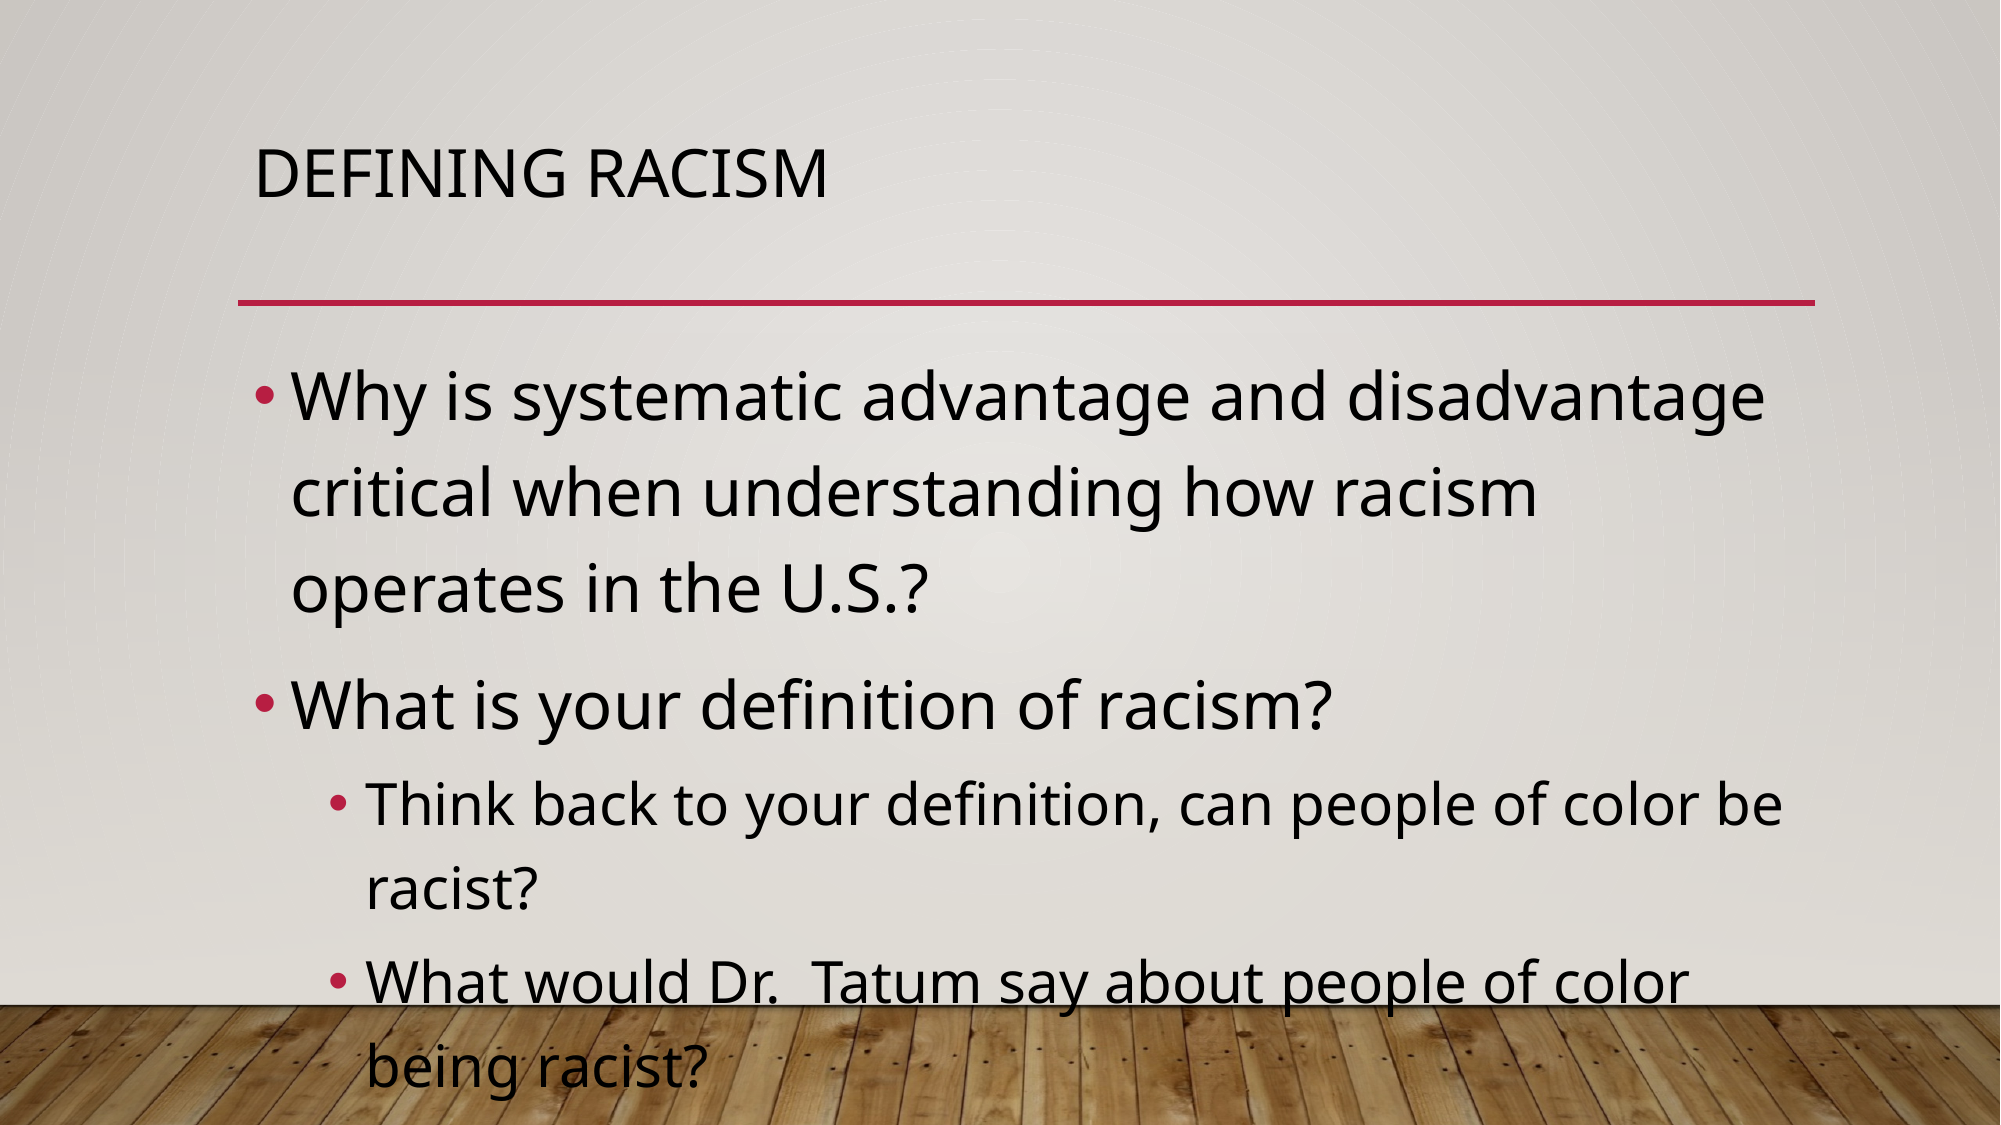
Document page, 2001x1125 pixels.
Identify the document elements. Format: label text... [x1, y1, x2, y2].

list Why is systematic advantage and disadvantage critical when understanding how racism operates in the U.S.? What is your definition of racism? Think back to your definition, can people of color be racist? What would Dr. Tatum say about people of color being racist? [238, 330, 1814, 1005]
title Defining racism [238, 131, 1814, 305]
picture [0, 1005, 2000, 1125]
